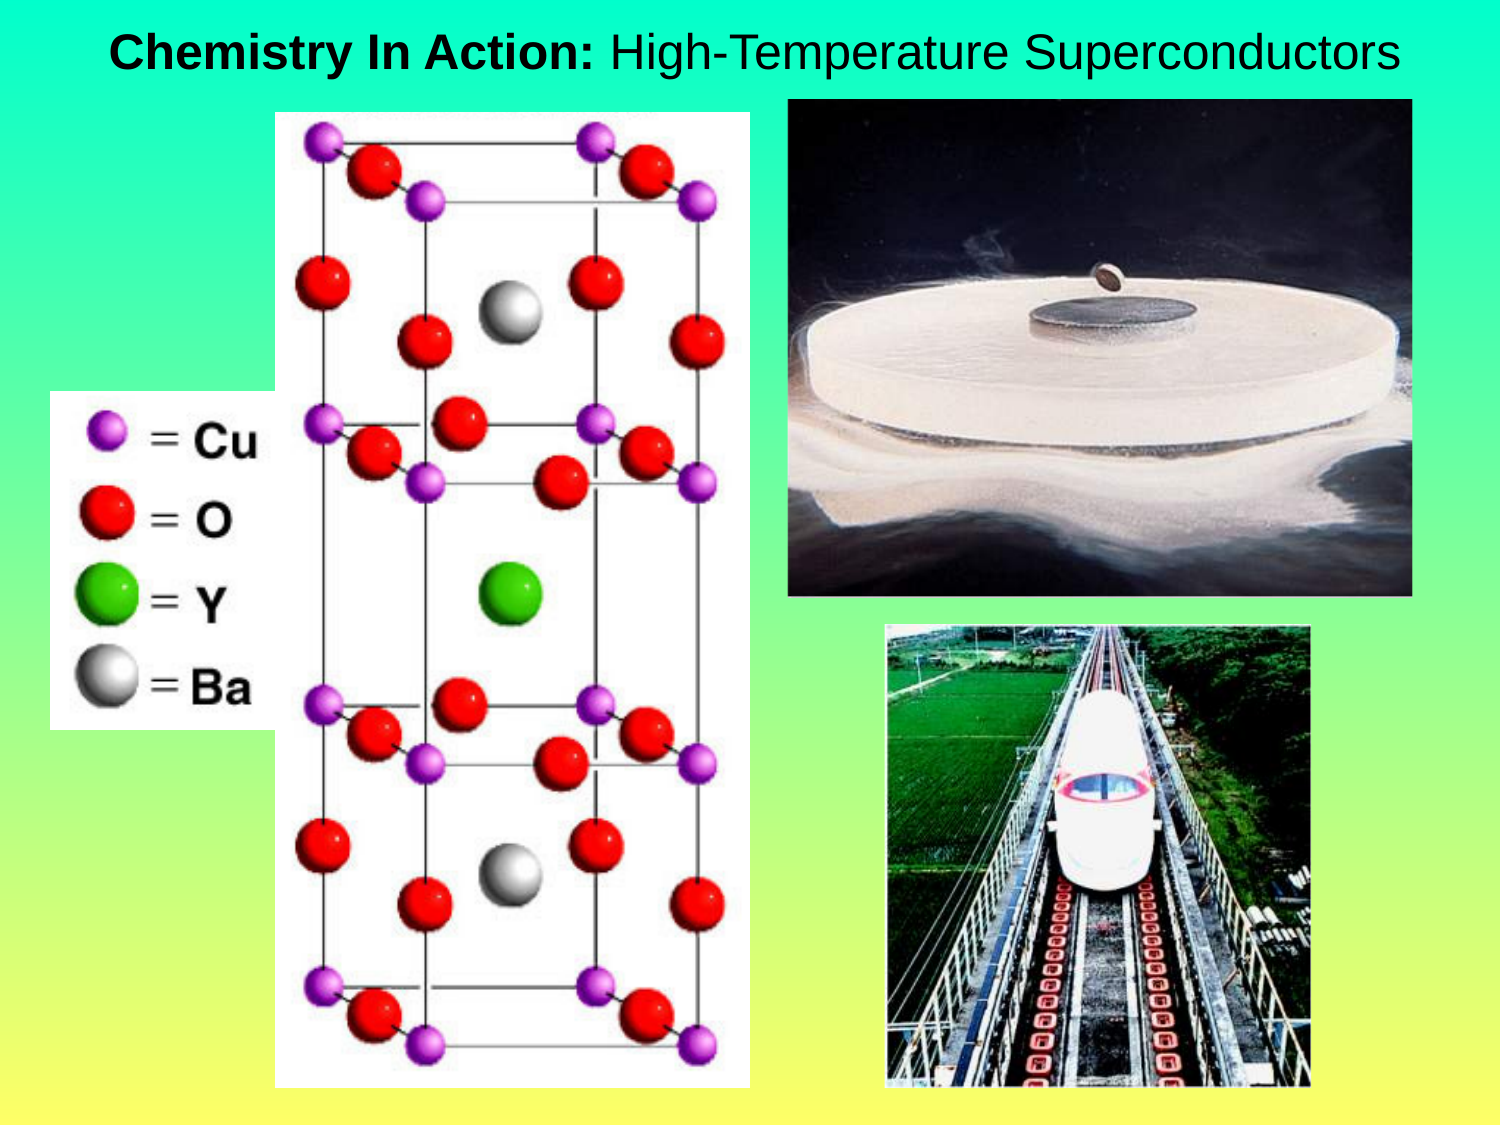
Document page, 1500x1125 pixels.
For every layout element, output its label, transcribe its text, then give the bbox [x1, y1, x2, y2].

picture [49, 112, 751, 1088]
picture [884, 624, 1312, 1088]
text_box Chemistry In Action: High-Temperature Superconductors [93, 12, 1417, 88]
picture [787, 99, 1413, 598]
